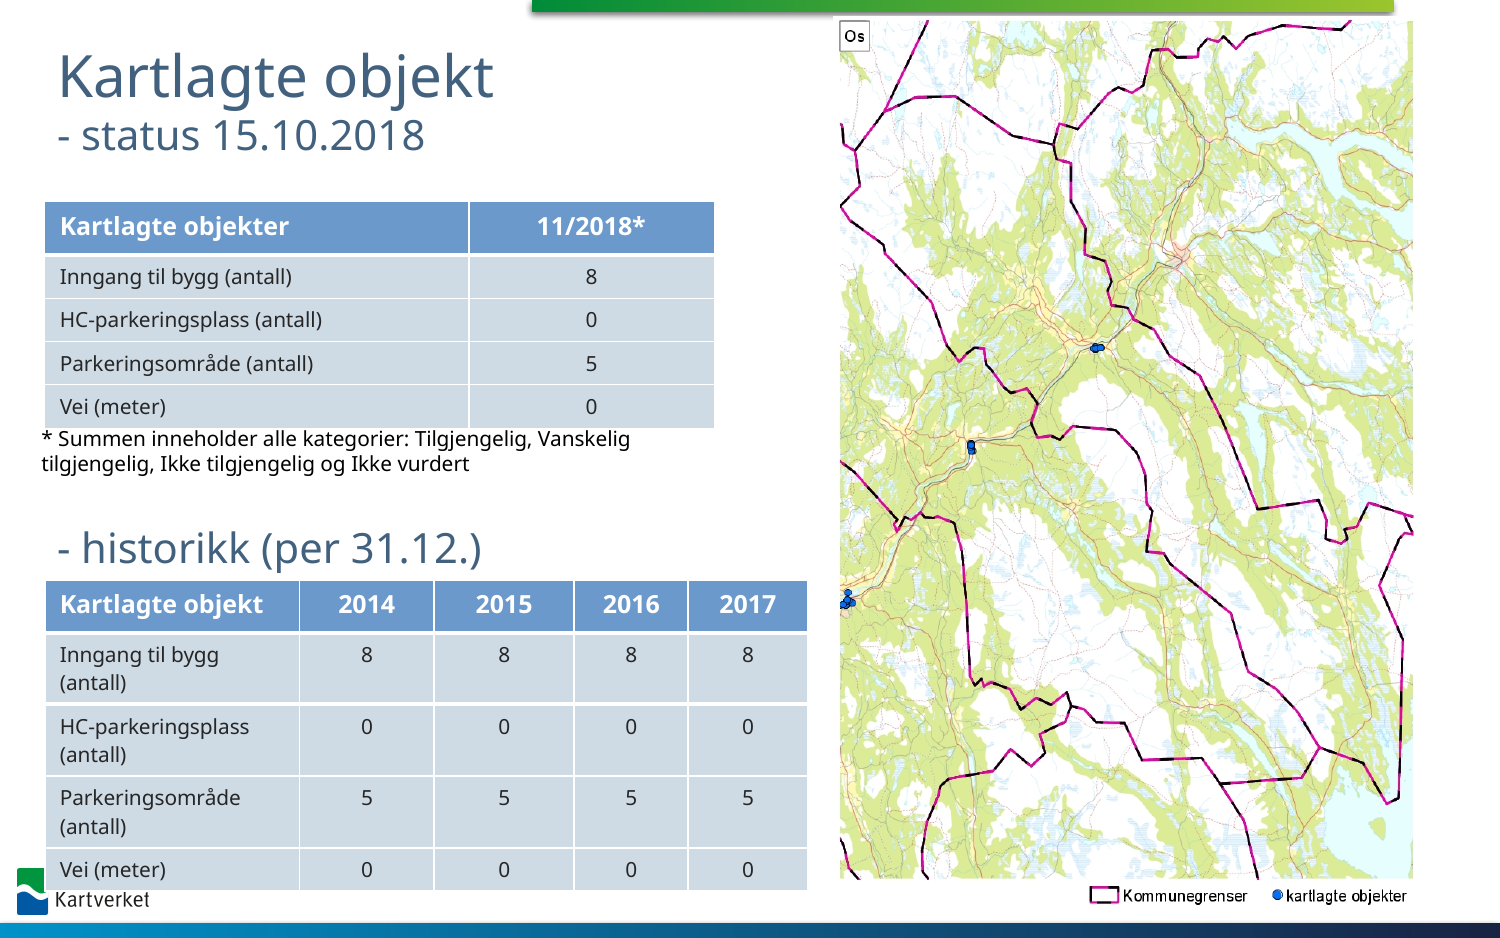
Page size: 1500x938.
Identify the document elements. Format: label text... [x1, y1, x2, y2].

table_cell 0 [689, 706, 807, 775]
table_cell Inngang til bygg (antall) [46, 635, 299, 702]
table_cell 0 [689, 849, 807, 890]
table_cell HC-parkeringsplass (antall) [45, 299, 468, 341]
table_cell Parkeringsområde (antall) [46, 777, 299, 847]
table_header 2016 [575, 581, 687, 631]
table_cell 8 [300, 635, 433, 702]
table_cell 0 [575, 706, 687, 775]
table_cell 5 [435, 777, 573, 847]
table_cell 8 [470, 257, 714, 298]
text_box - historikk (per 31.12.) [42, 496, 828, 580]
table_cell 0 [575, 849, 687, 890]
table_cell 0 [470, 299, 714, 341]
table_cell 5 [575, 777, 687, 847]
table_cell 8 [689, 635, 807, 702]
table_cell Inngang til bygg (antall) [45, 257, 468, 298]
table_cell HC-parkeringsplass (antall) [46, 706, 299, 775]
table_header Kartlagte objekter [45, 202, 468, 253]
picture [833, 16, 1419, 913]
table_cell Vei (meter) [46, 849, 299, 890]
table_cell 0 [435, 849, 573, 890]
table_header Kartlagte objekt [46, 581, 299, 631]
table_cell 0 [470, 385, 714, 428]
table_cell 5 [300, 777, 433, 847]
table_cell 0 [300, 706, 433, 775]
table_header 2014 [300, 581, 433, 631]
text_box * Summen inneholder alle kategorier: Tilgjengelig, Vanskelig tilgjengelig, Ikke tilgjengelig og Ikke vurdert [26, 417, 711, 483]
table_cell 8 [435, 635, 573, 702]
table_header 2015 [435, 581, 573, 631]
table_header 2017 [689, 581, 807, 631]
text_box Kartlagte objekt - status 15.10.2018 [42, 24, 828, 167]
table_cell 5 [470, 342, 714, 384]
table_cell 8 [575, 635, 687, 702]
table_cell 5 [689, 777, 807, 847]
table_cell Parkeringsområde (antall) [45, 342, 468, 384]
table_cell Vei (meter) [45, 385, 468, 417]
table_cell 0 [435, 706, 573, 775]
table_cell 0 [300, 849, 433, 890]
table_header 11/2018* [470, 202, 714, 253]
